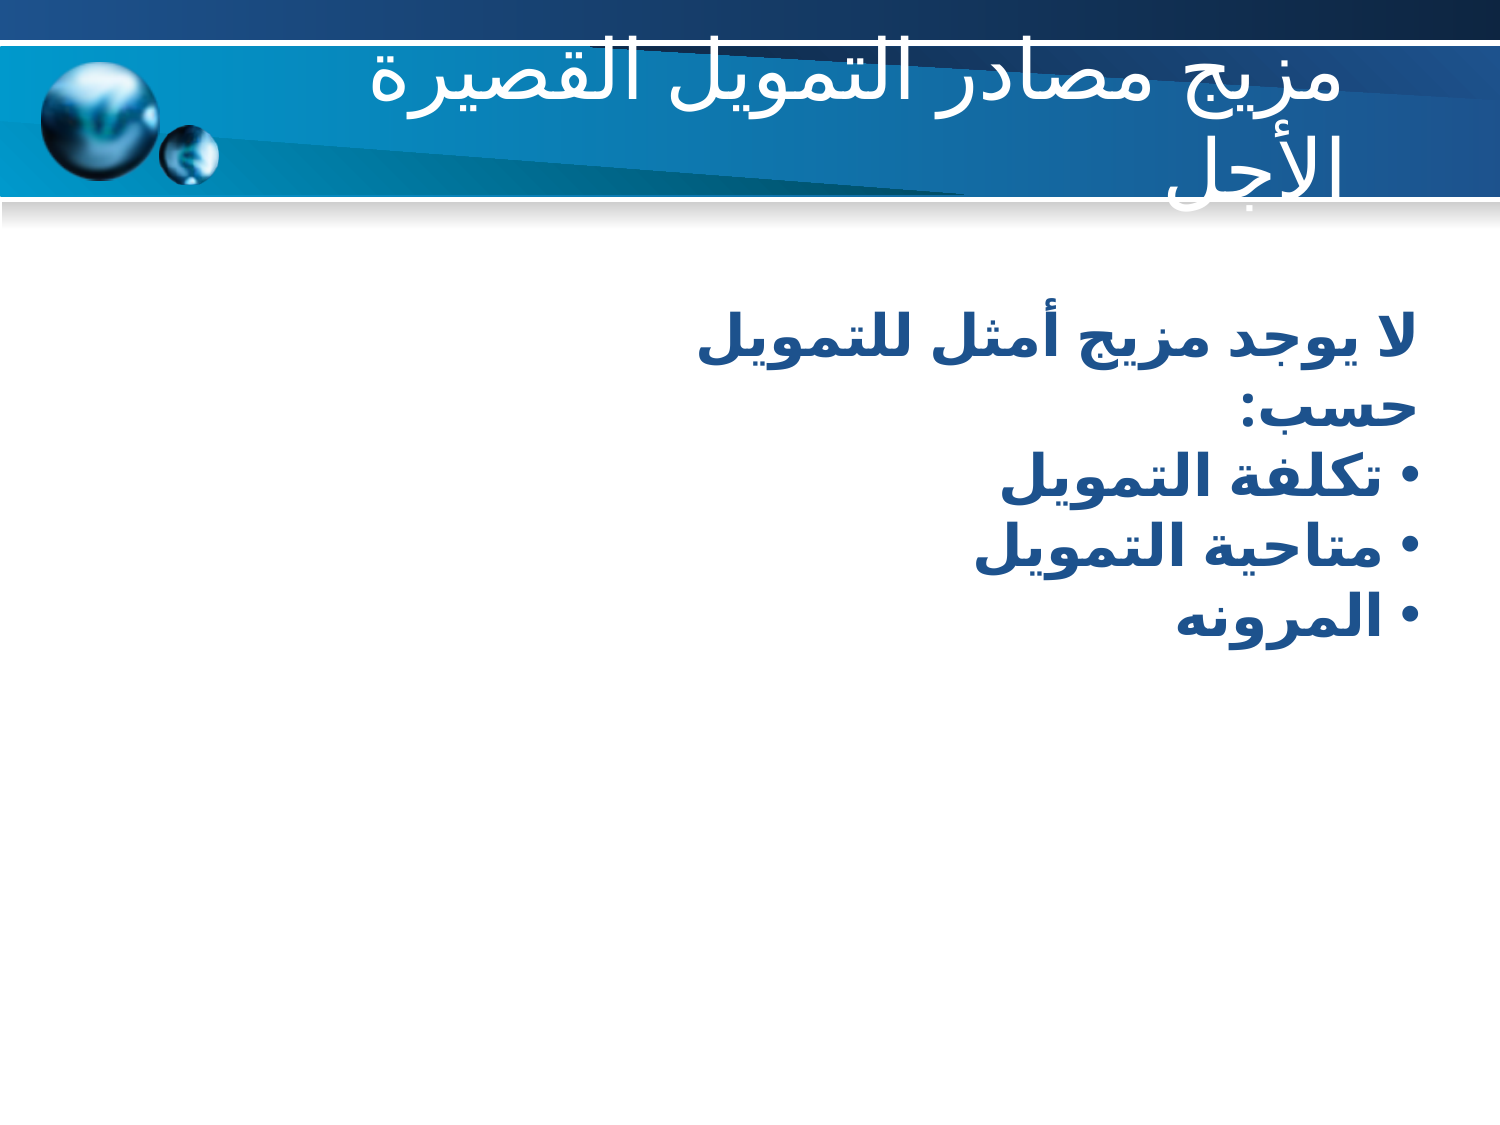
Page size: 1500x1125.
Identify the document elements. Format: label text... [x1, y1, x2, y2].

text_box لا يوجد مزيج أمثل للتمويل حسب: تكلفة التمويل متاحية التمويل المرونه [53, 290, 1436, 656]
title مزيج مصادر التمويل القصيرة الأجل [274, 44, 1363, 188]
picture [42, 63, 159, 180]
picture [160, 126, 218, 184]
